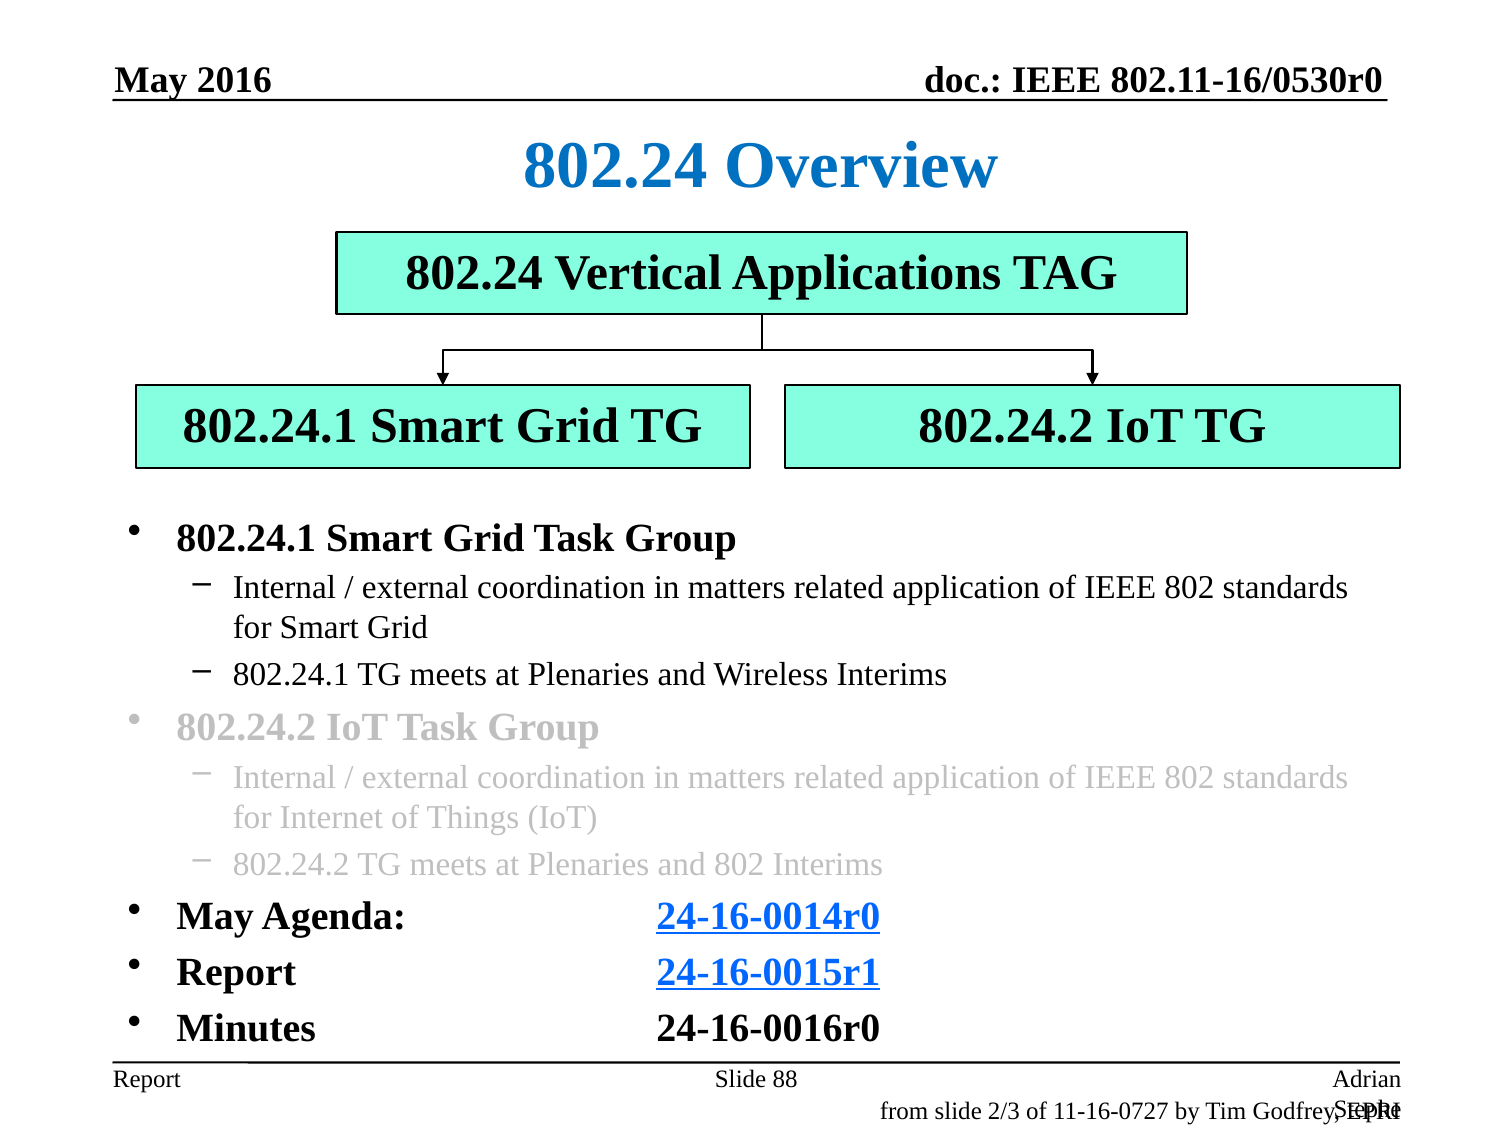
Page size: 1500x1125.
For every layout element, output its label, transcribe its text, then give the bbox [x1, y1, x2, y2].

text_box 802.24.1 Smart Grid TG [135, 385, 561, 468]
title 802.24 Overview [123, 113, 1399, 209]
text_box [891, 184, 963, 516]
text_box 802.24.2 IoT TG [967, 385, 1400, 468]
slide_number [114, 54, 374, 101]
text_box 802.24 Vertical Applications TAG [967, 231, 1187, 315]
slide_number Slide 88 [711, 1061, 801, 1087]
text_box from slide 2/3 of 11-16-0727 by Tim Godfrey, EPRI [343, 1087, 1417, 1125]
list 802.24.1 Smart Grid Task Group Internal / external coordination in matters related application of IEEE 802 standards for Smart Grid 802.24.1 TG meets at Plenaries and Wireless Interims 802.24.2 IoT Task Group Internal / external coordination in matters related application of IEEE 802 standards for Internet of Things (IoT) 802.24.2 TG meets at Plenaries and 802 Interims May Agenda: 24-16-0014r0 Report 24-16-0015r1 Minutes 24-16-0016r0 [112, 503, 1388, 1059]
text_box 802.24.2 IoT TG [785, 385, 886, 468]
text_box 802.24.1 Smart Grid TG [643, 385, 750, 468]
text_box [566, 190, 638, 510]
text_box 802.24 Vertical Applications TAG [643, 231, 886, 315]
footer Adrian Stephens, Intel Corporation [1324, 1061, 1402, 1087]
text_box 802.24 Vertical Applications TAG [336, 231, 561, 315]
